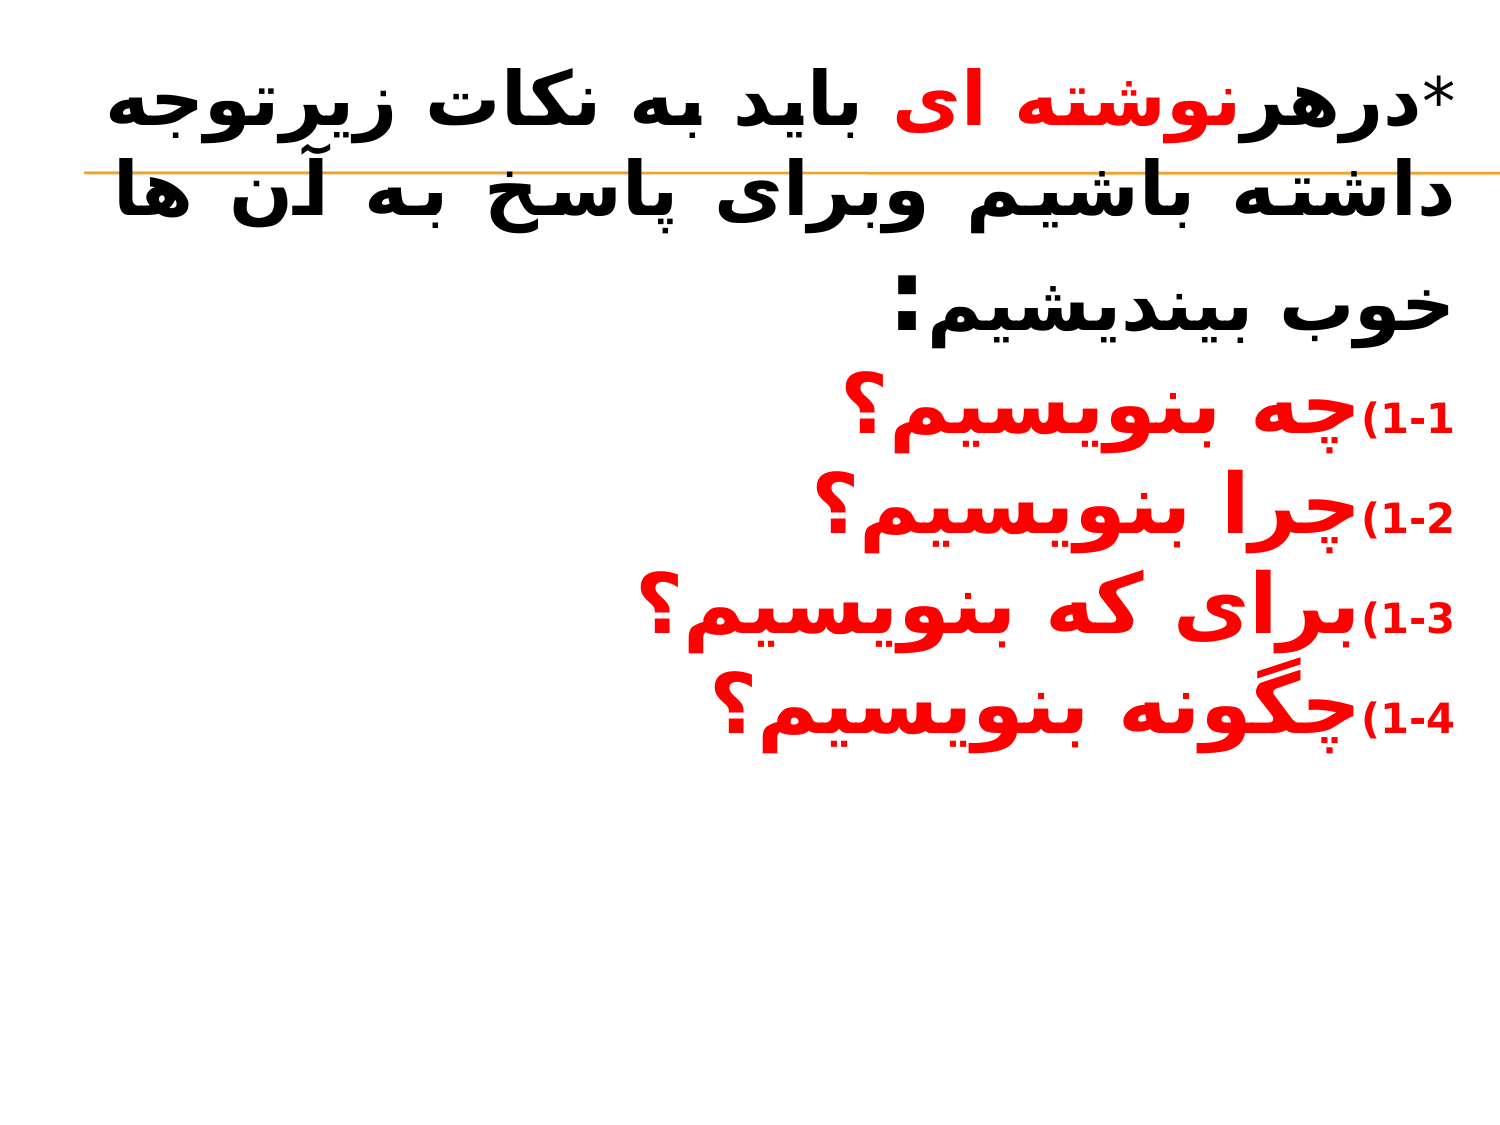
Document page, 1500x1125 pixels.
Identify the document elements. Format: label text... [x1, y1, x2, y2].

text_box *درهرنوشته ای باید به نکات زیرتوجه داشته باشیم وبرای پاسخ به آن ها خوب بیندیشیم: 1-1)چه بنویسیم؟ 1-2)چرا بنویسیم؟ 1-3)برای که بنویسیم؟ 1-4)چگونه بنویسیم؟ [88, 42, 1471, 758]
